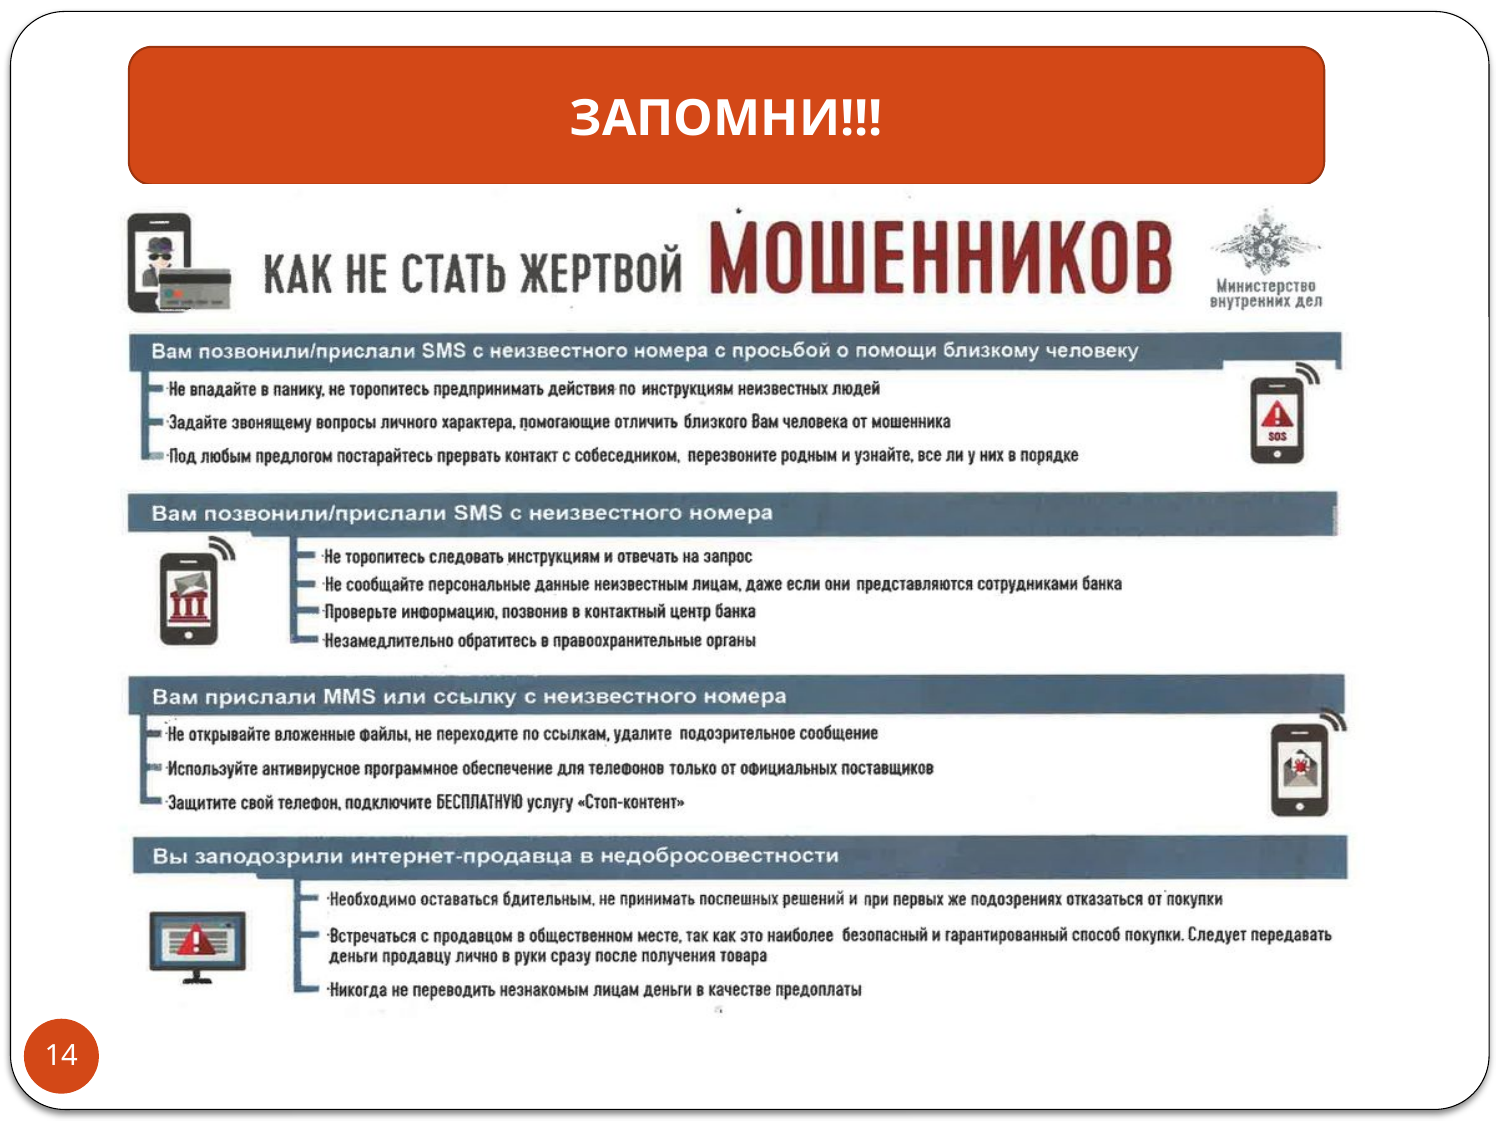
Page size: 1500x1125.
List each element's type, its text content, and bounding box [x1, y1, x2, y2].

text_box ЗАПОМНИ!!! [127, 45, 1326, 182]
picture [88, 184, 1365, 1019]
slide_number 14 [23, 1018, 99, 1094]
